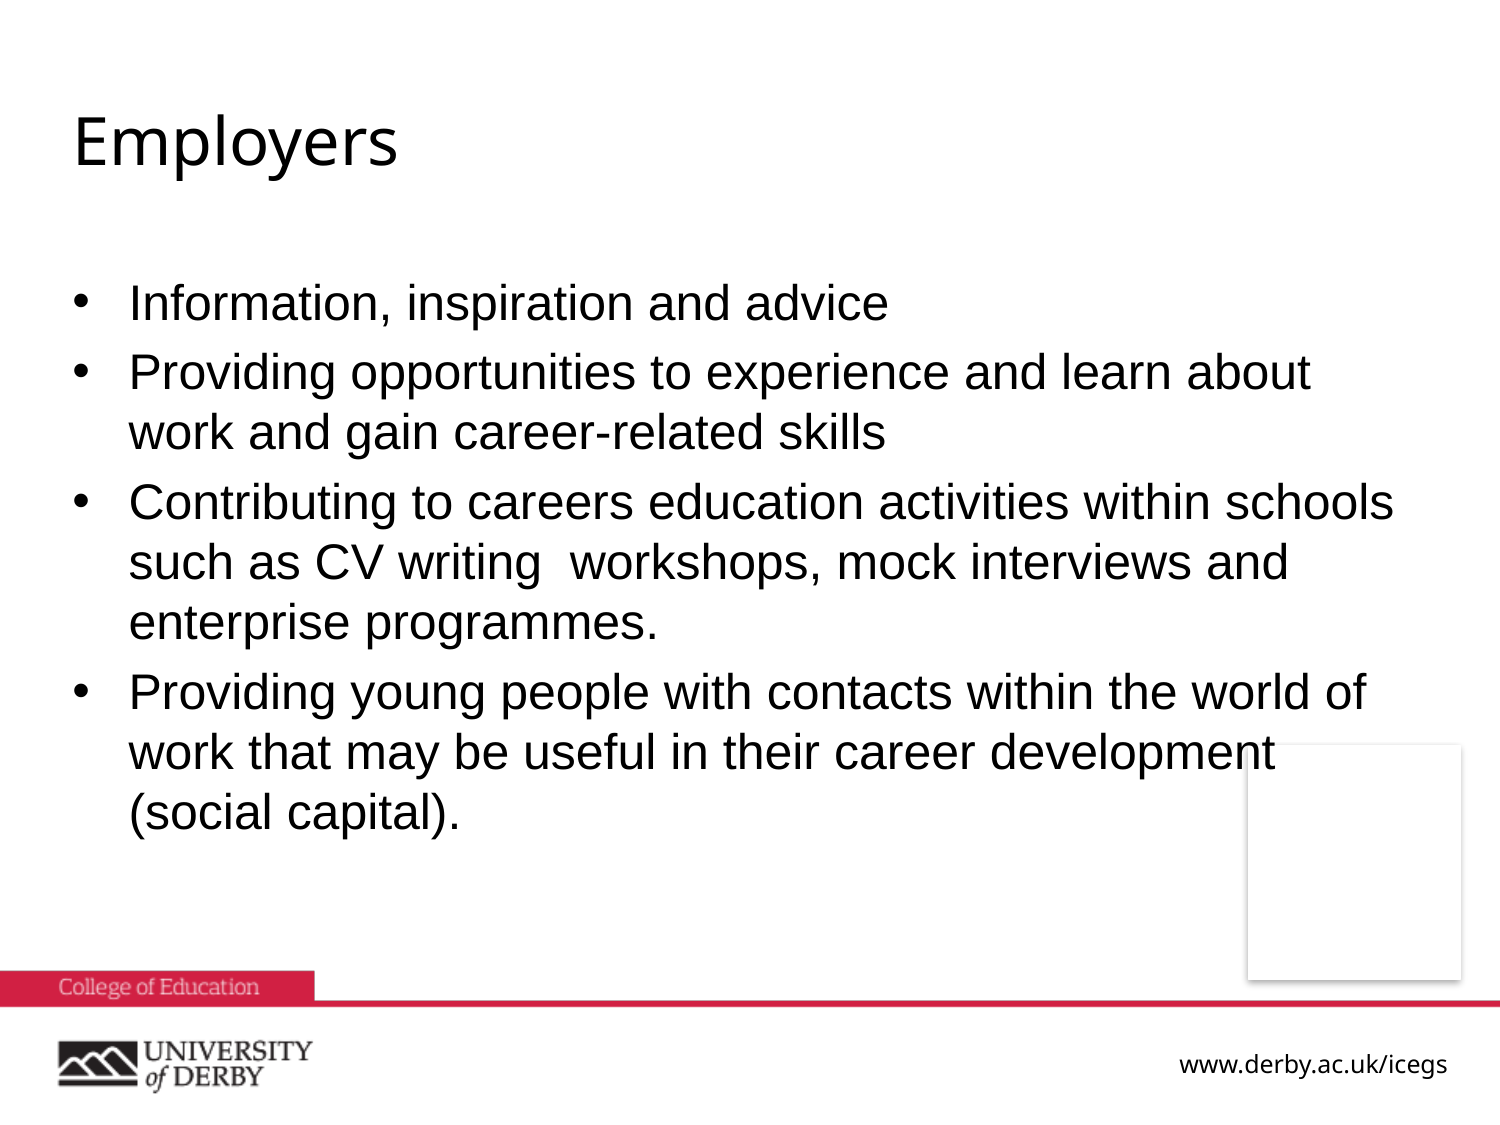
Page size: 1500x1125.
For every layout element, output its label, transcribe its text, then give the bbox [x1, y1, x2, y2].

title Employers [57, 45, 1425, 233]
list Information, inspiration and advice Providing opportunities to experience and learn about work and gain career-related skills Contributing to careers education activities within schools such as CV writing workshops, mock interviews and enterprise programmes. Providing young people with contacts within the world of work that may be useful in their career development (social capital). [57, 262, 1425, 934]
